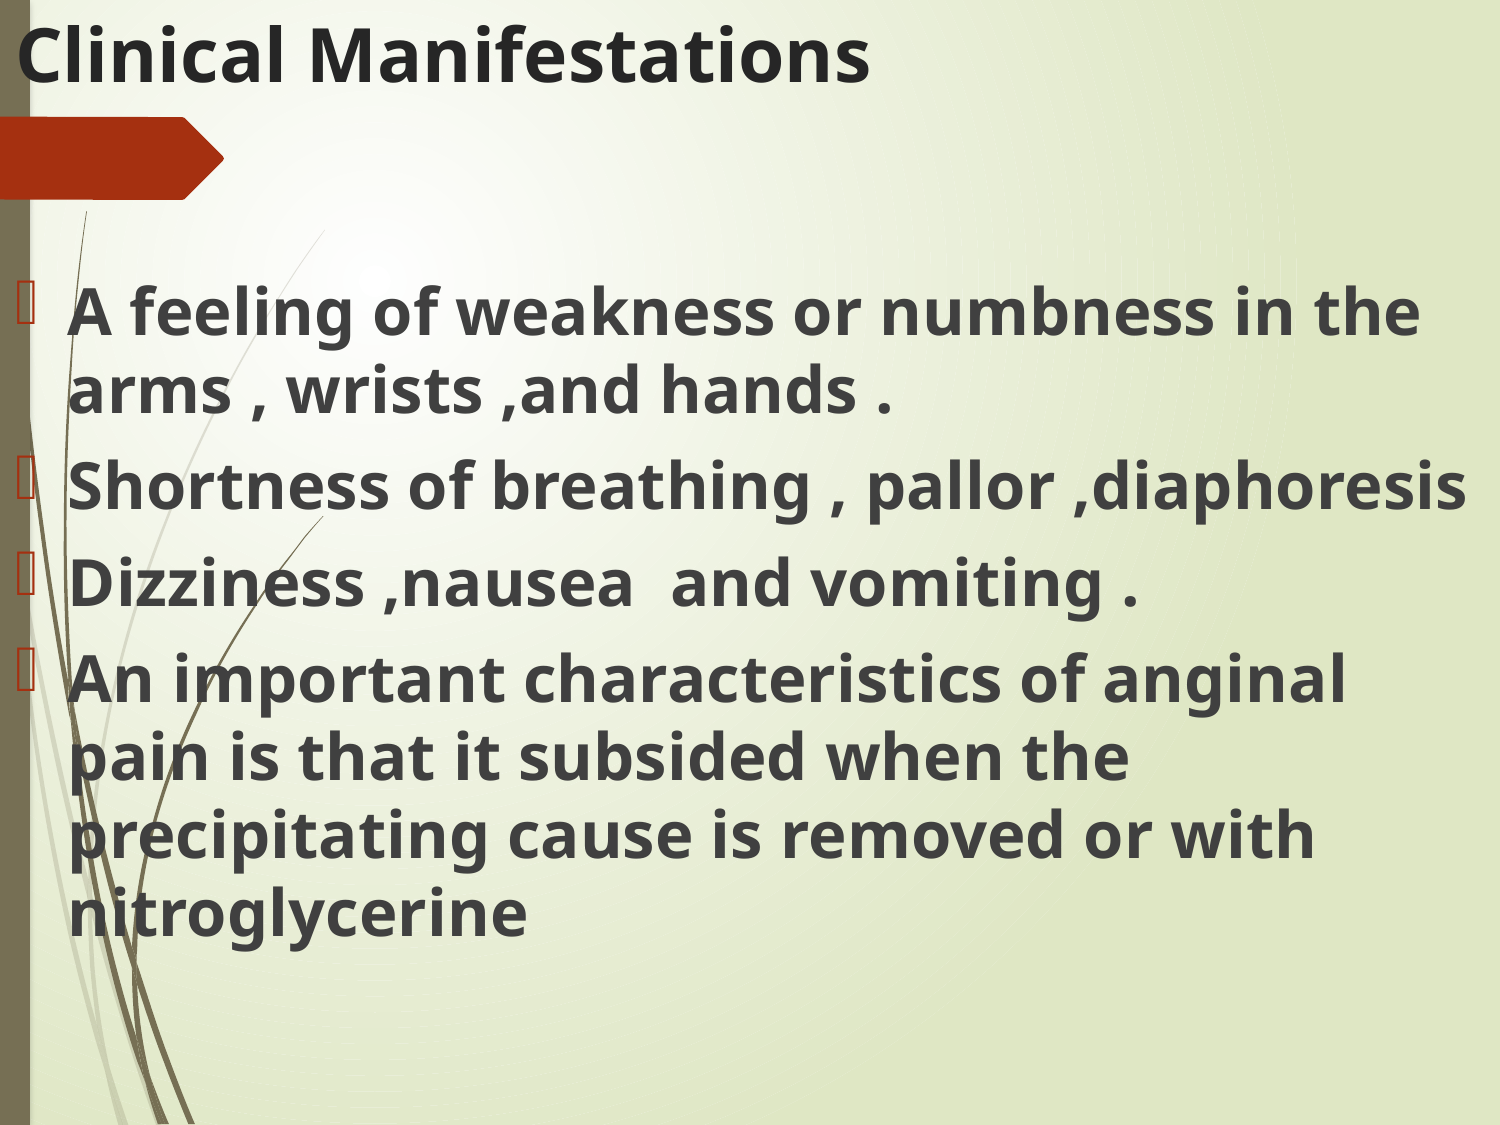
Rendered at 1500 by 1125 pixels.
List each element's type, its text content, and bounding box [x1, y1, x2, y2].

title Clinical Manifestations [0, 0, 1500, 233]
list A feeling of weakness or numbness in the arms , wrists ,and hands . Shortness of breathing , pallor ,diaphoresis Dizziness ,nausea and vomiting . An important characteristics of anginal pain is that it subsided when the precipitating cause is removed or with nitroglycerine [0, 262, 1500, 1125]
